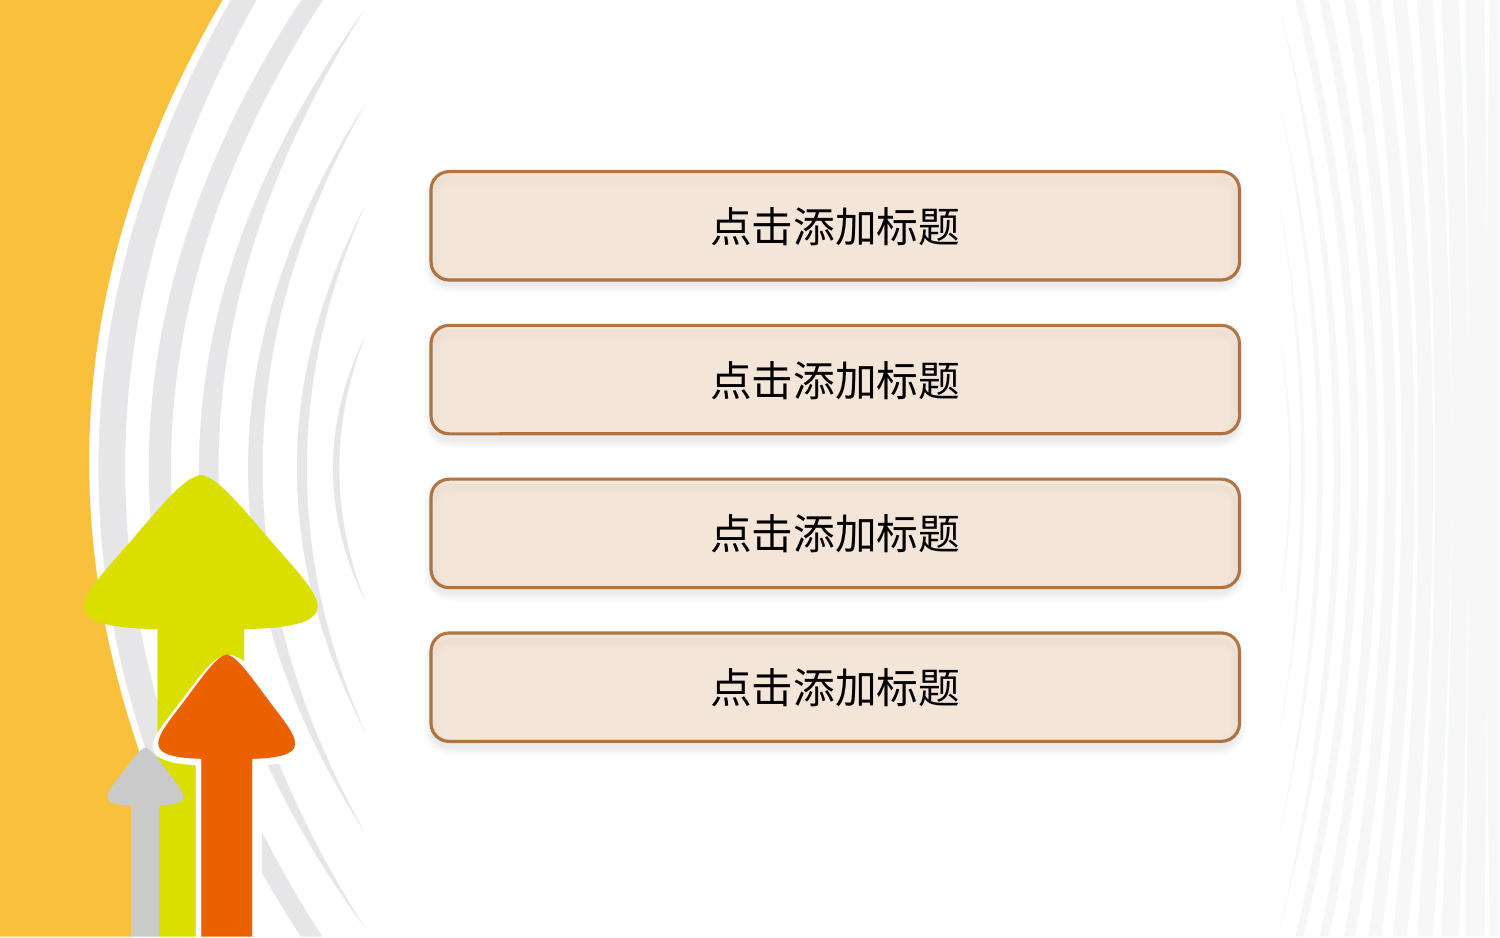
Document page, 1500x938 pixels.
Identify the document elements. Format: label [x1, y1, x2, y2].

text_box [430, 160, 1240, 291]
text_box [430, 314, 1240, 445]
picture [0, 0, 1500, 938]
text_box [430, 468, 1240, 599]
text_box [430, 622, 1240, 752]
